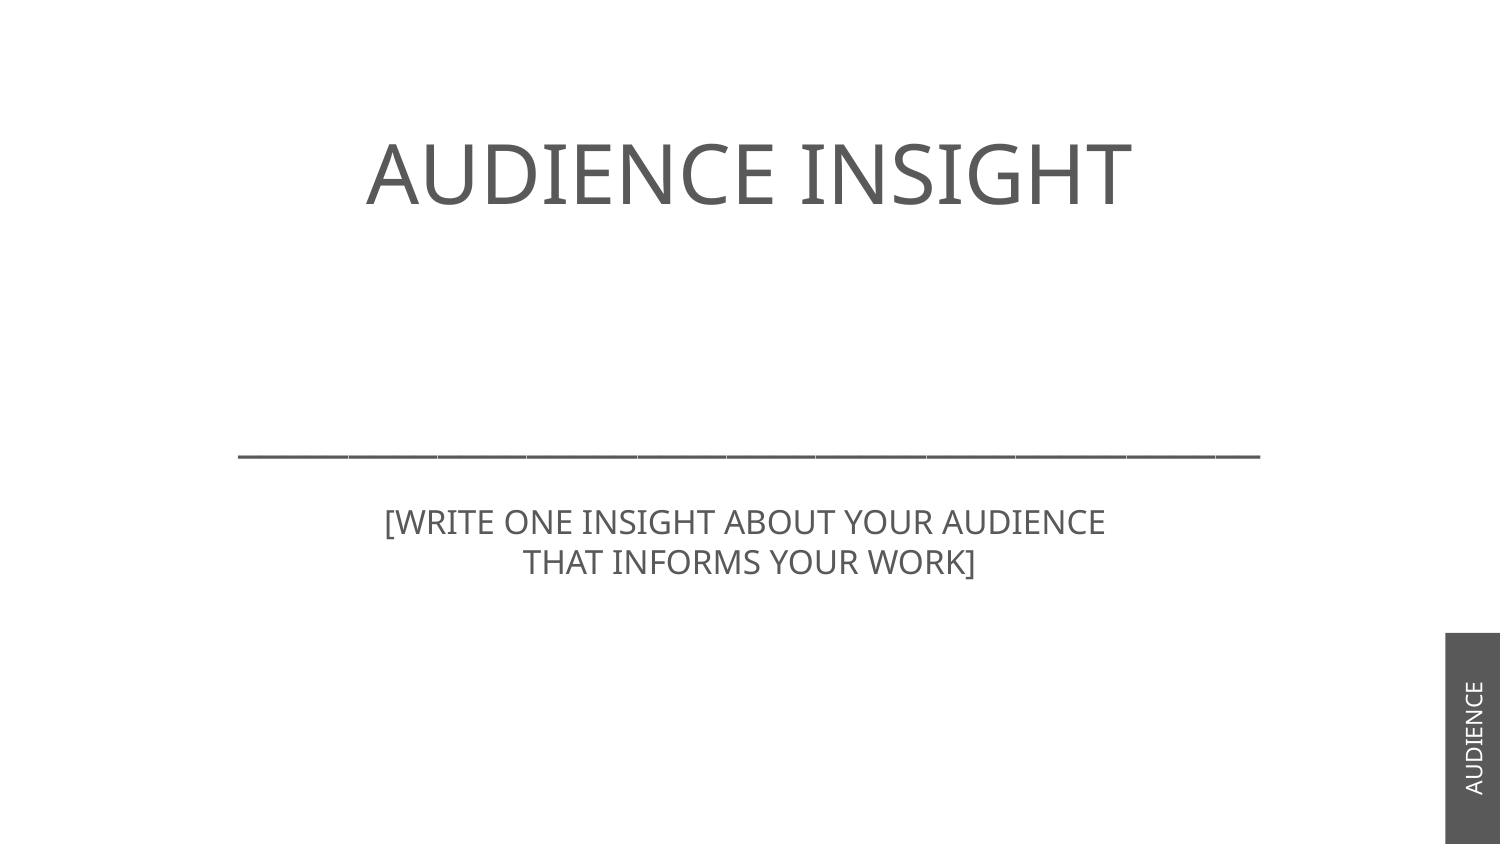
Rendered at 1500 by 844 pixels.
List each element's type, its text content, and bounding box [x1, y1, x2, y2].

text_box AUDIENCE INSIGHT ______________________________________________ [WRITE ONE INSIGHT ABOUT YOUR AUDIENCE THAT INFORMS YOUR WORK] [54, 106, 1446, 786]
text_box AUDIENCE [1445, 632, 1500, 844]
